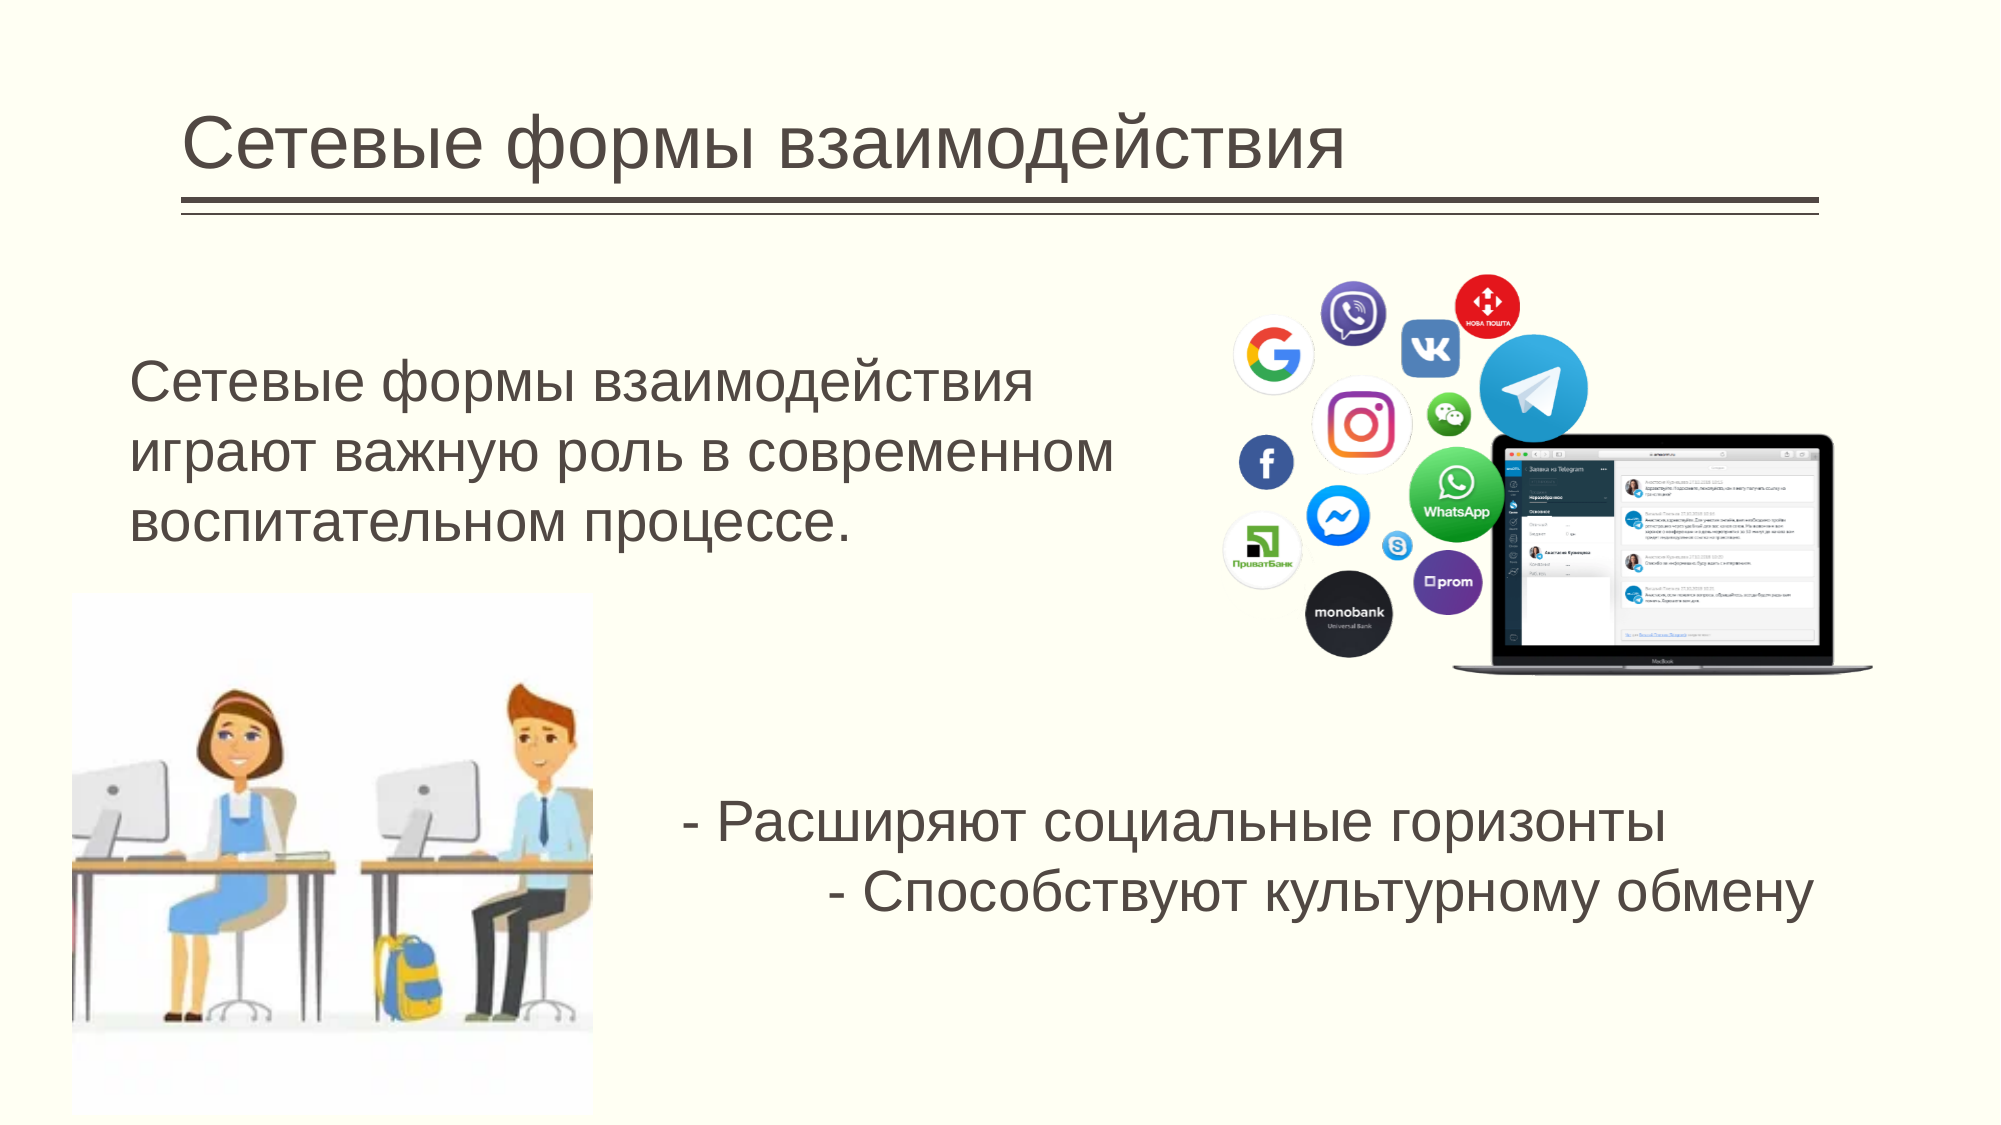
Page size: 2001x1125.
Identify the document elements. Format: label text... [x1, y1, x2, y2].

text_box - Расширяют социальные горизонты - Способствуют культурному обмену [666, 775, 1900, 931]
title Сетевые формы взаимодействия [181, 12, 1819, 193]
picture [72, 593, 593, 1115]
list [1220, 263, 1900, 706]
text_box Сетевые формы взаимодействия играют важную роль в современном воспитательном процессе. [114, 335, 1214, 560]
